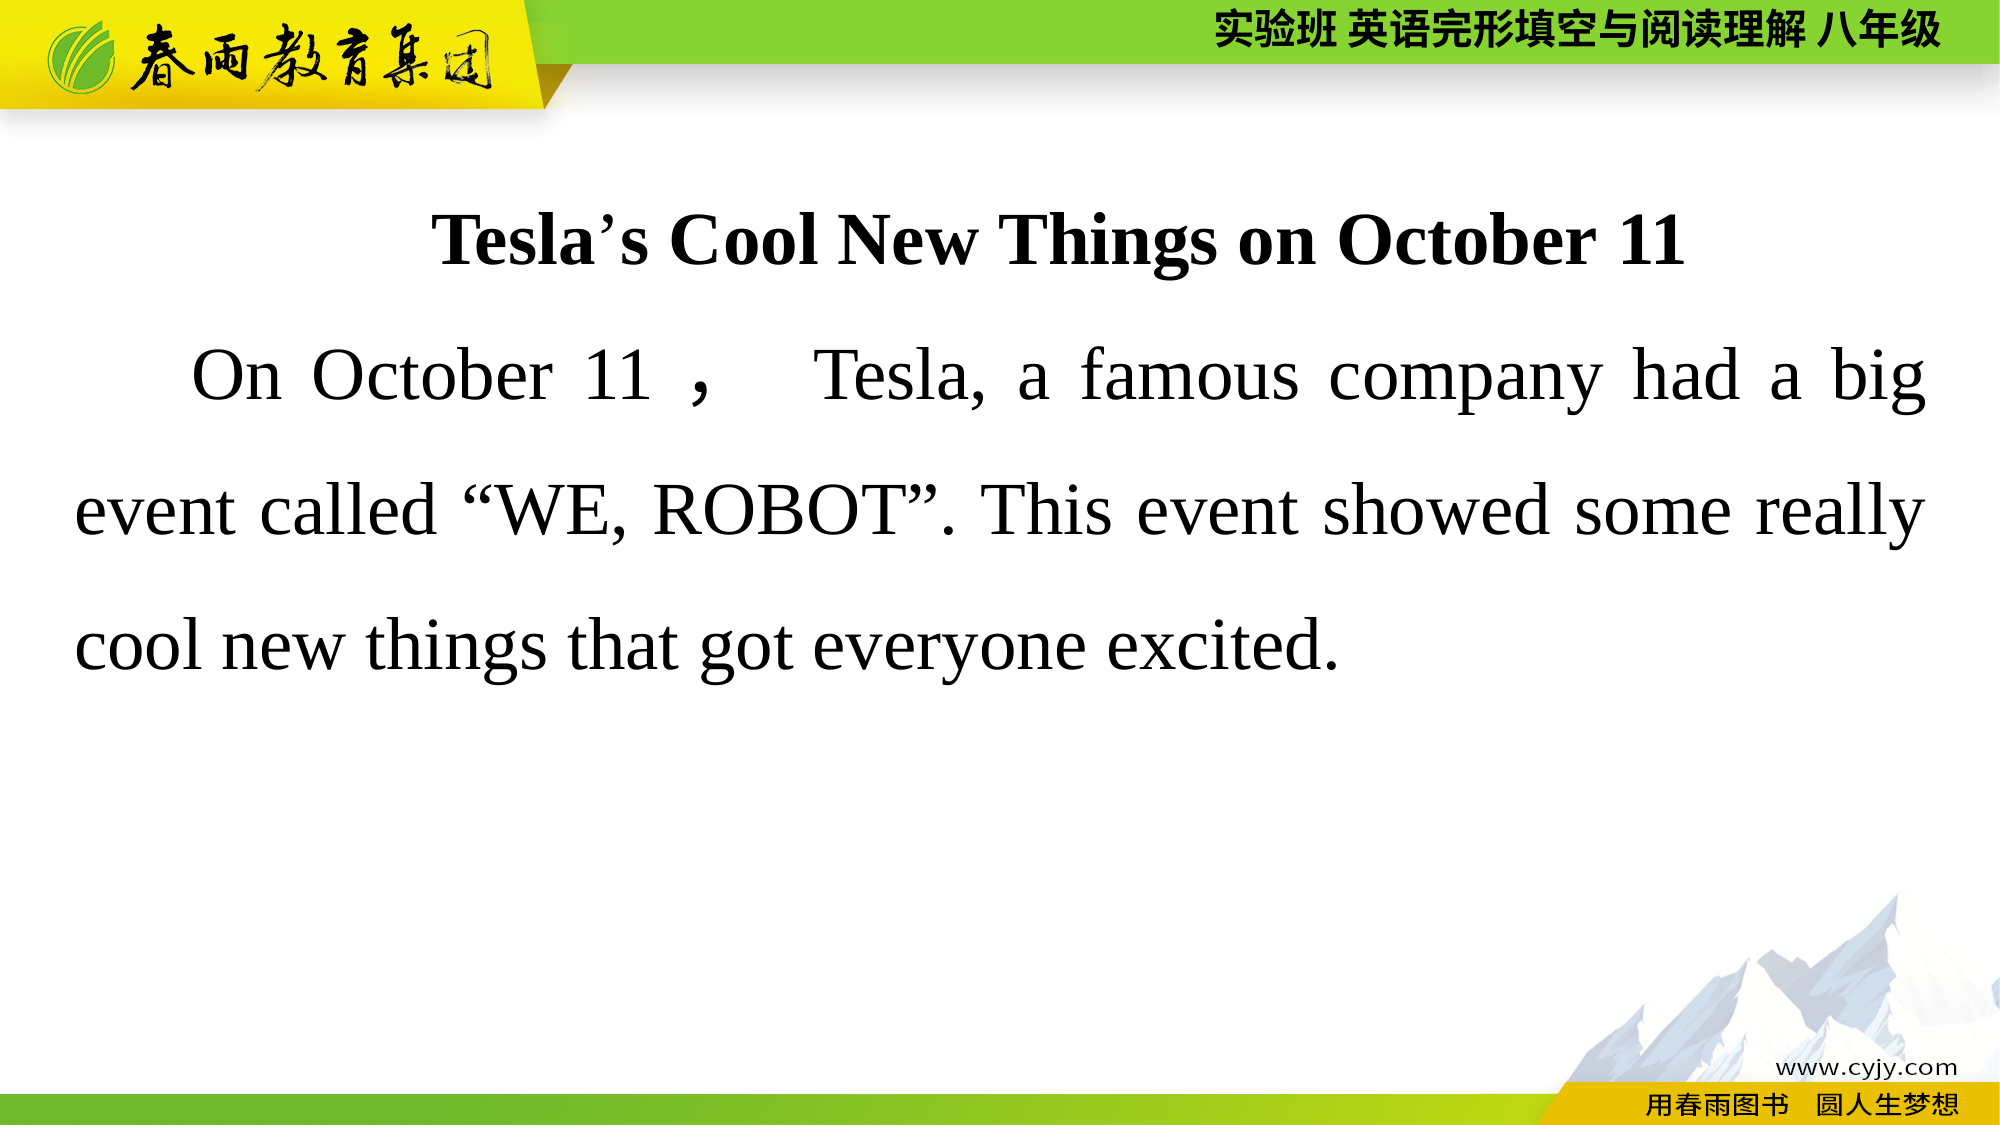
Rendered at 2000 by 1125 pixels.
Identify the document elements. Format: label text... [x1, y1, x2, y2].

list Tesla’s Cool New Things on October 11 On October 11， Tesla, a famous company had a big event called “WE, ROBOT”. This event showed some really cool new things that got everyone excited. [59, 137, 1944, 682]
picture [0, 0, 2000, 1125]
